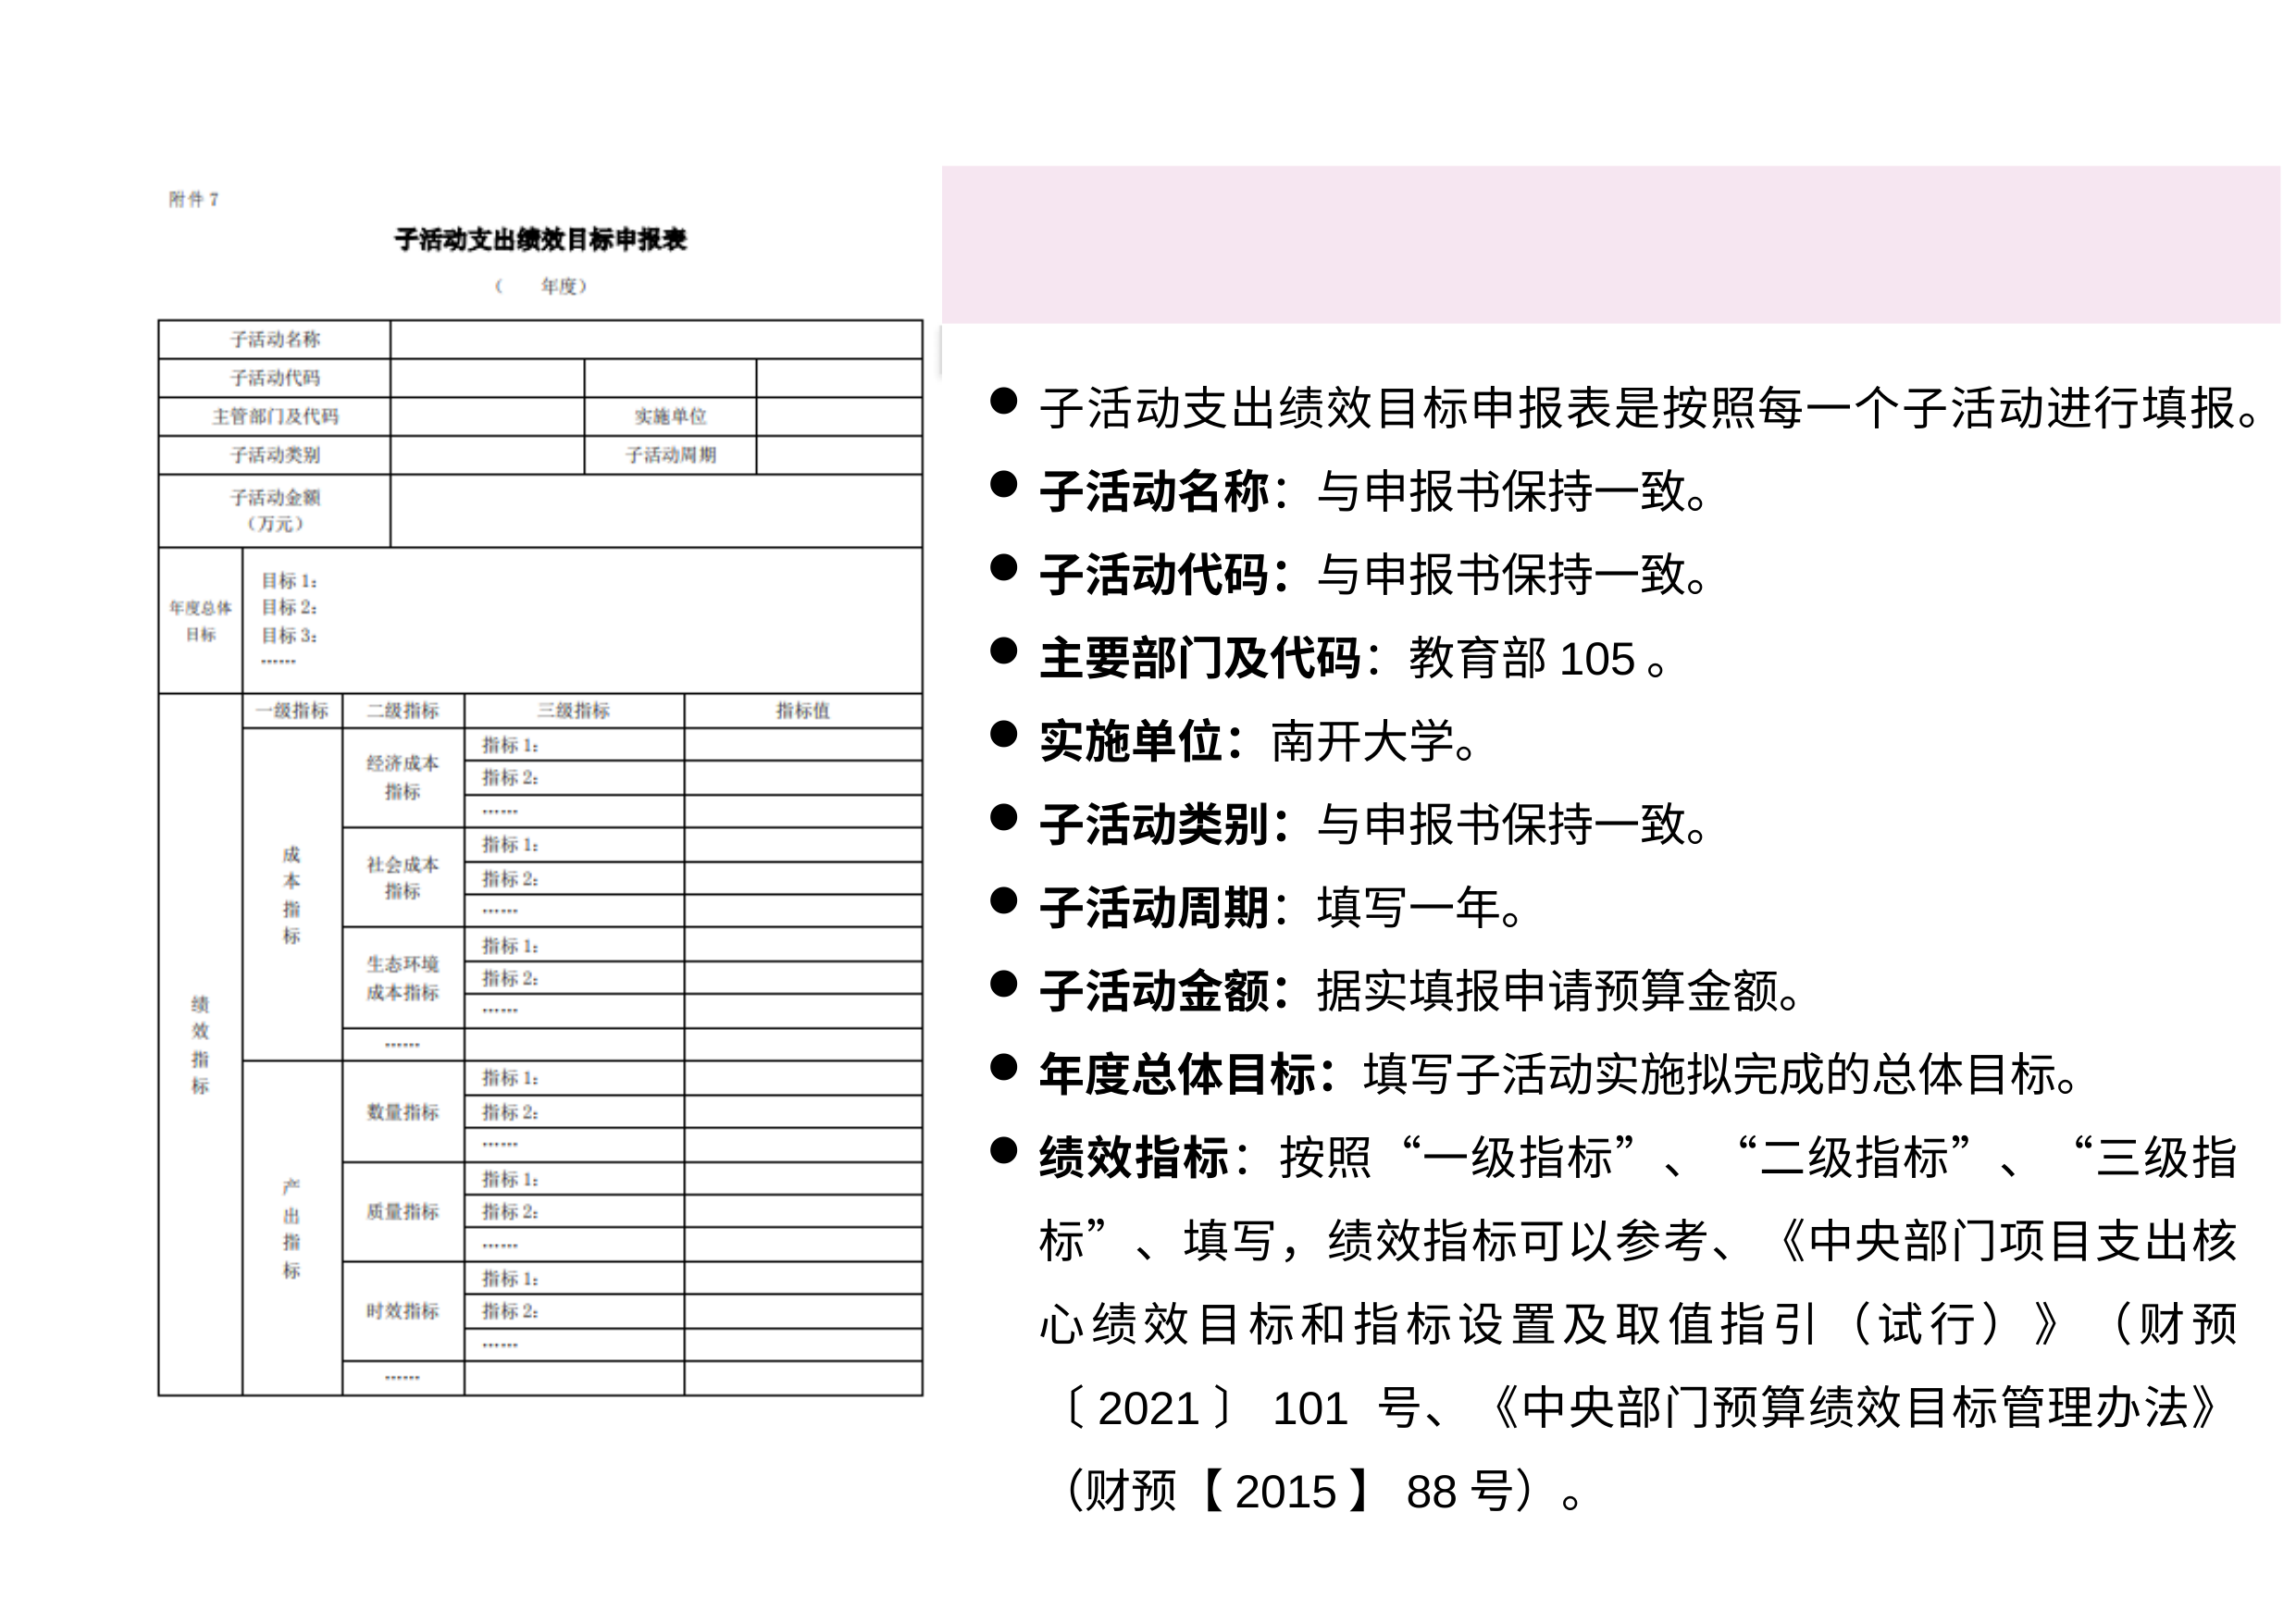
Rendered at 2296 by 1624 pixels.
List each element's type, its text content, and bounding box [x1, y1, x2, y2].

text_box 子活动支出绩效目标申报表是按照每一个子活动进行填报。 子活动名称：与申报书保持一致。 子活动代码：与申报书保持一致。 主要部门及代码：教育部105。 实施单位：南开大学。 子活动类别：与申报书保持一致。 子活动周期：填写一年。 子活动金额：据实填报申请预算金额。 年度总体目标：填写子活动实施拟完成的总体目标。 绩效指标：按照“一级指标”、“二级指标”、“三级指标”、填写，绩效指标可以参考、《中央部门项目支出核心绩效目标和指标设置及取值指引（试行）》（财预〔2021〕101 号、《中央部门预算绩效目标管理办法》（财预【2015】88号）。 [973, 344, 2253, 1524]
text_box [942, 166, 2281, 324]
picture [59, 166, 942, 1452]
